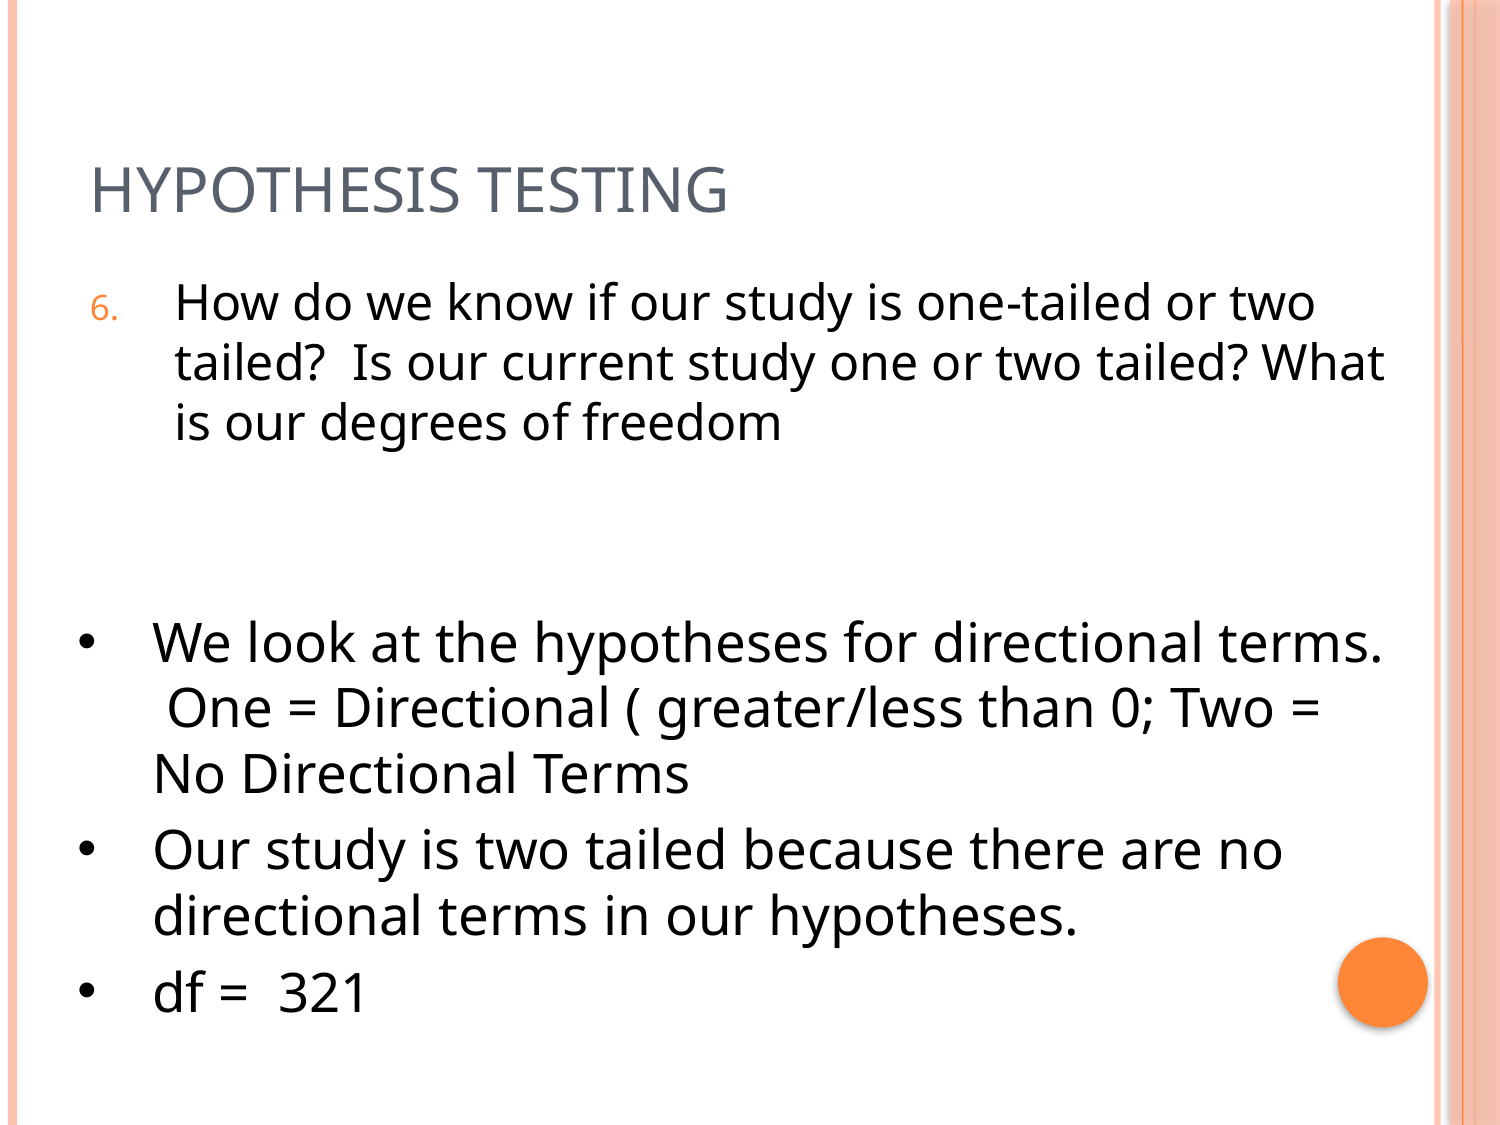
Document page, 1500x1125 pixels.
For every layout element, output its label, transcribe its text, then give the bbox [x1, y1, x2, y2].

text_box We look at the hypotheses for directional terms. One = Directional ( greater/less than 0; Two = No Directional Terms Our study is two tailed because there are no directional terms in our hypotheses. df = 321 [62, 599, 1413, 1038]
list How do we know if our study is one-tailed or two tailed? Is our current study one or two tailed? What is our degrees of freedom [75, 262, 1425, 713]
title Hypothesis Testing [75, 45, 1300, 233]
